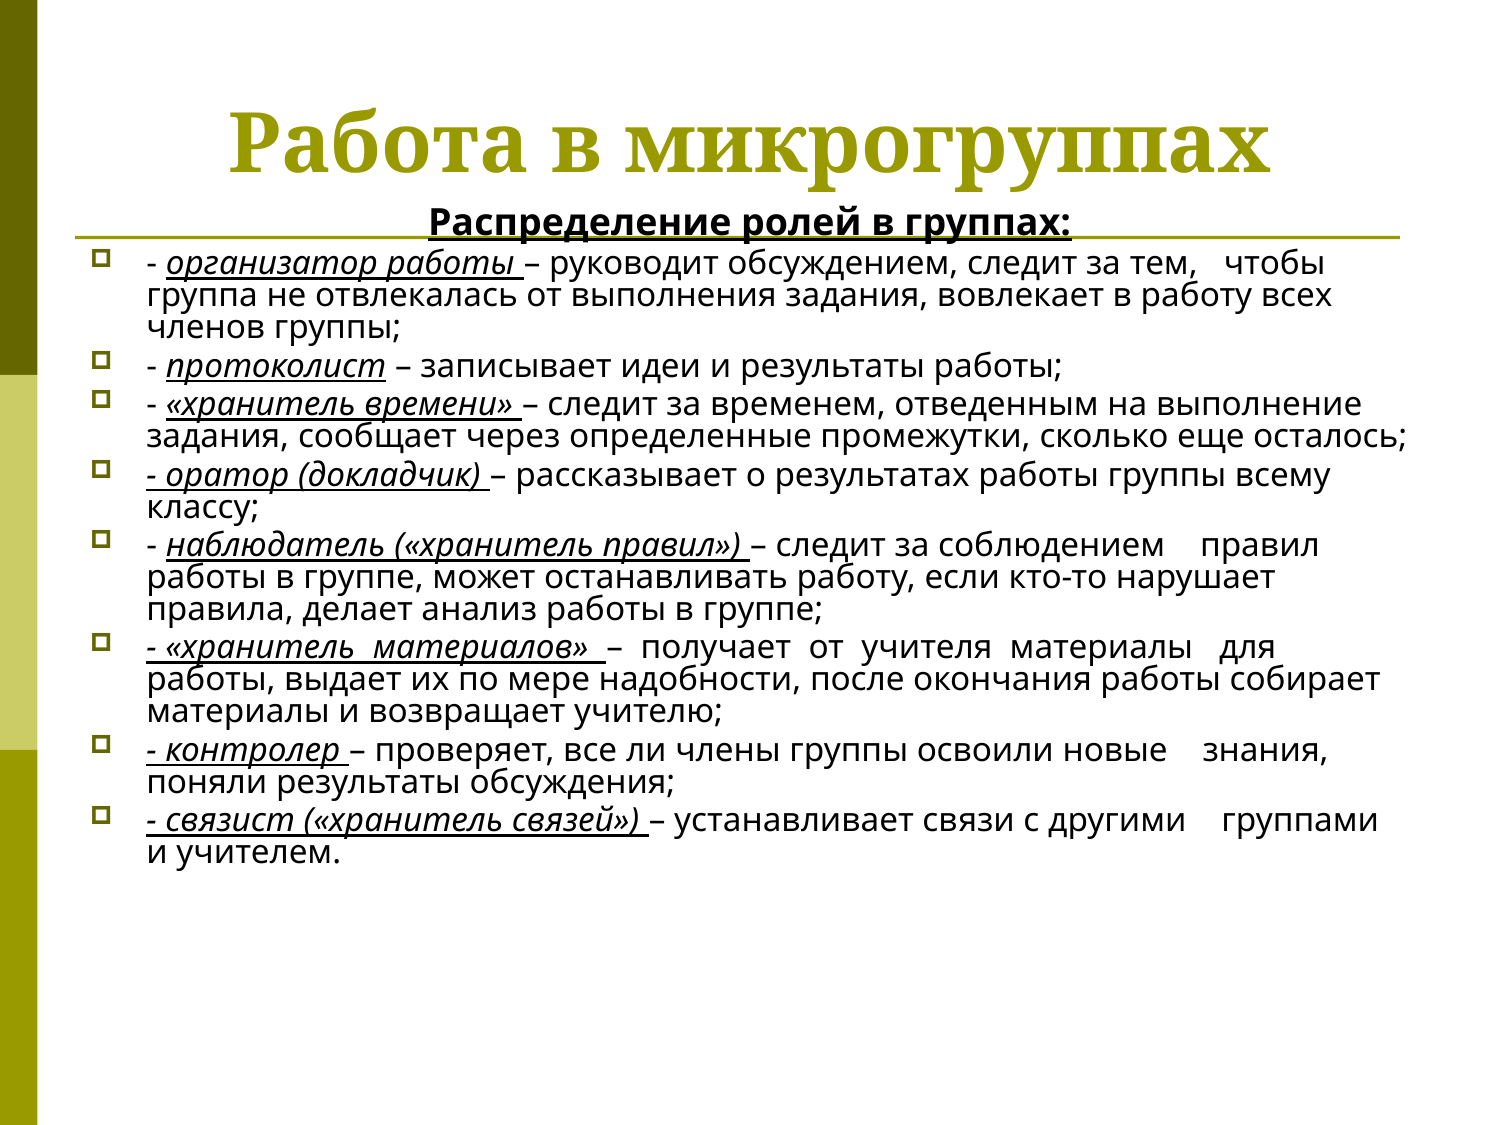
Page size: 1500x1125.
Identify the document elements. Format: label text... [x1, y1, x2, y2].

title Работа в микрогруппах [74, 45, 1426, 198]
list Распределение ролей в группах: - организатор работы – руководит обсуждением, следит за тем, чтобы группа не отвлекалась от выполнения задания, вовлекает в работу всех членов группы; - протоколист – записывает идеи и результаты работы; - «хранитель времени» – следит за временем, отведенным на выполнение задания, сообщает через определенные промежутки, сколько еще осталось; - оратор (докладчик) – рассказывает о результатах работы группы всему классу; - наблюдатель («хранитель правил») – следит за соблюдением правил работы в группе, может останавливать работу, если кто-то нарушает правила, делает анализ работы в группе; - «хранитель материалов» – получает от учителя материалы для работы, выдает их по мере надобности, после окончания работы собирает материалы и возвращает учителю; - контролер – проверяет, все ли члены группы освоили новые знания, поняли результаты обсуждения; - связист («хранитель связей») – устанавливает связи с другими группами и учителем. [74, 198, 1426, 1006]
